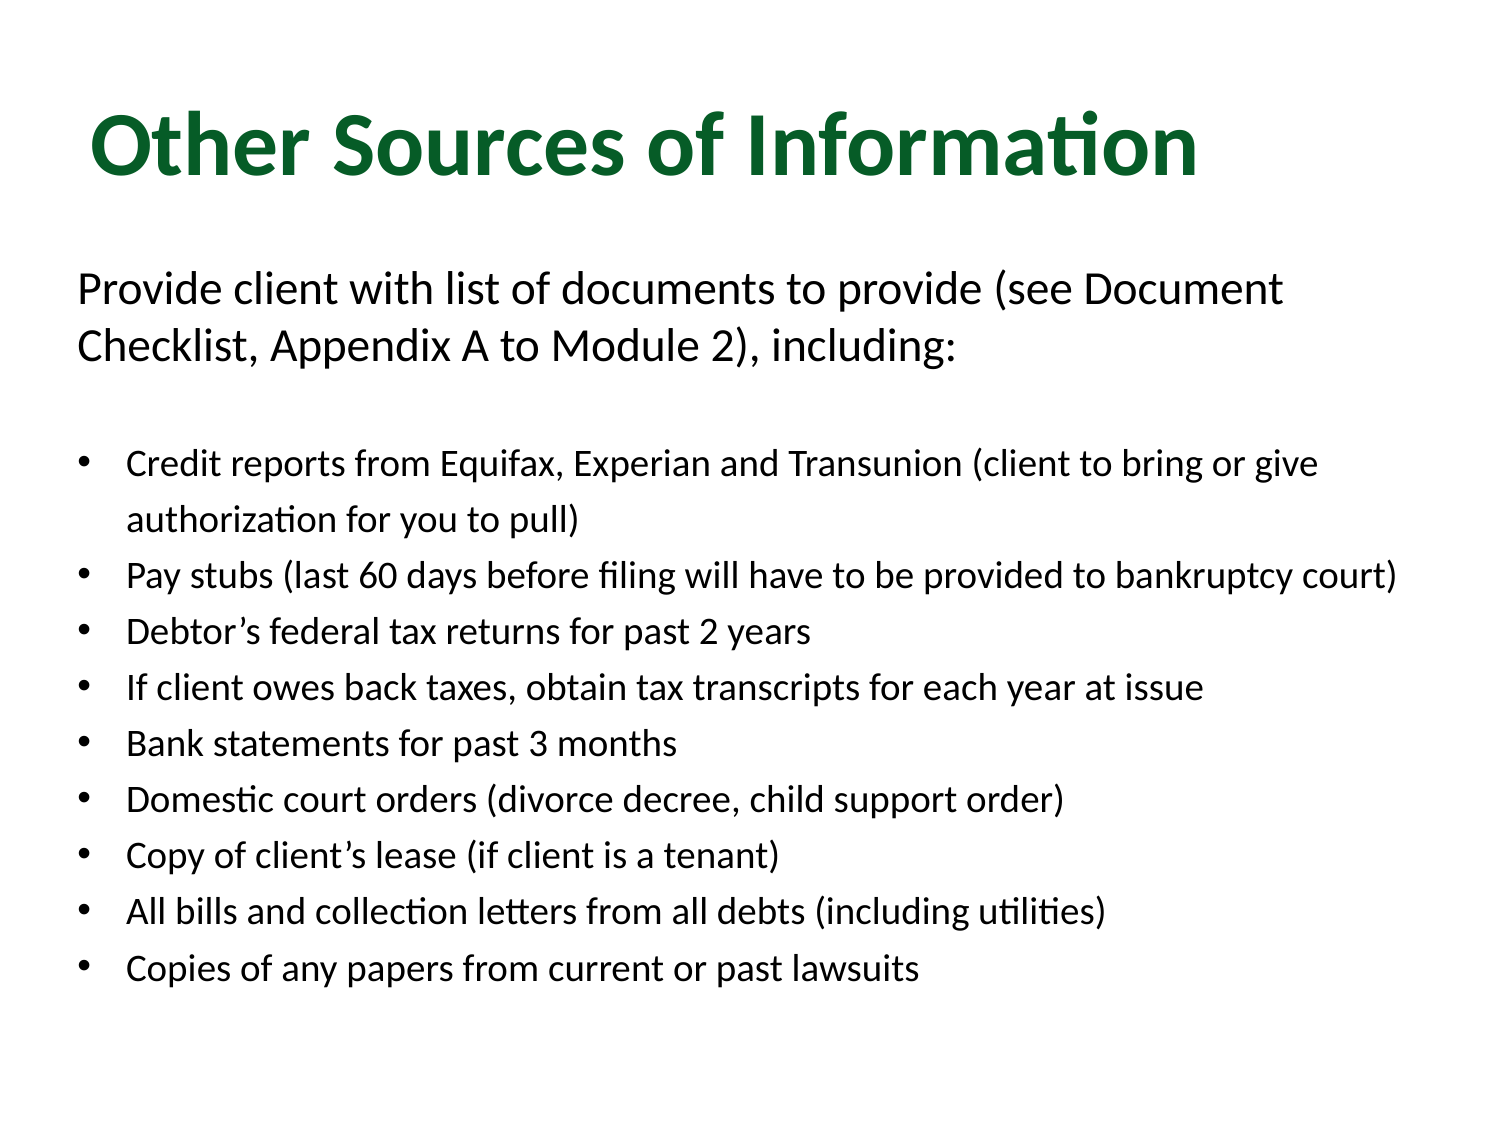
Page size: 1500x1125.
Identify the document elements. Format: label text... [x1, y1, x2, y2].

list Provide client with list of documents to provide (see Document Checklist, Appendix A to Module 2), including: Credit reports from Equifax, Experian and Transunion (client to bring or give authorization for you to pull) Pay stubs (last 60 days before filing will have to be provided to bankruptcy court) Debtor’s federal tax returns for past 2 years If client owes back taxes, obtain tax transcripts for each year at issue Bank statements for past 3 months Domestic court orders (divorce decree, child support order) Copy of client’s lease (if client is a tenant) All bills and collection letters from all debts (including utilities) Copies of any papers from current or past lawsuits [62, 249, 1425, 1050]
title Other Sources of Information [75, 45, 1425, 233]
